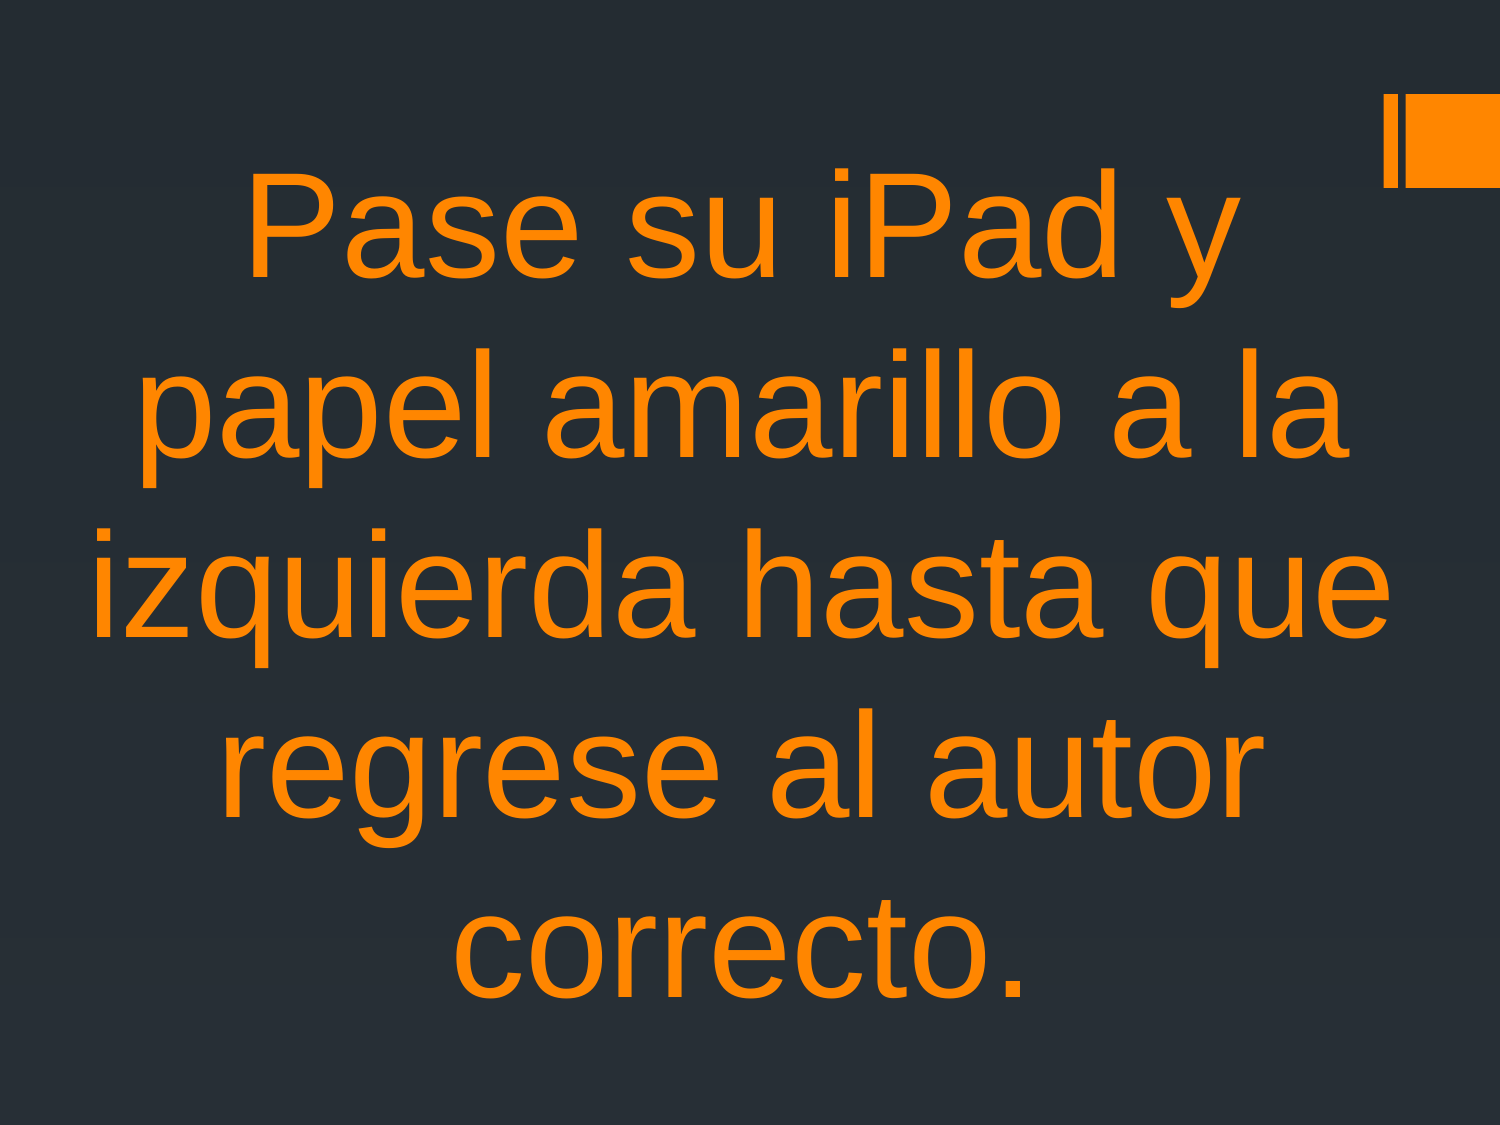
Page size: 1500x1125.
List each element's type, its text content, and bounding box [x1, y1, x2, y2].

title Pase su iPad y papel amarillo a la izquierda hasta que regrese al autor correcto. [23, 32, 1462, 1035]
